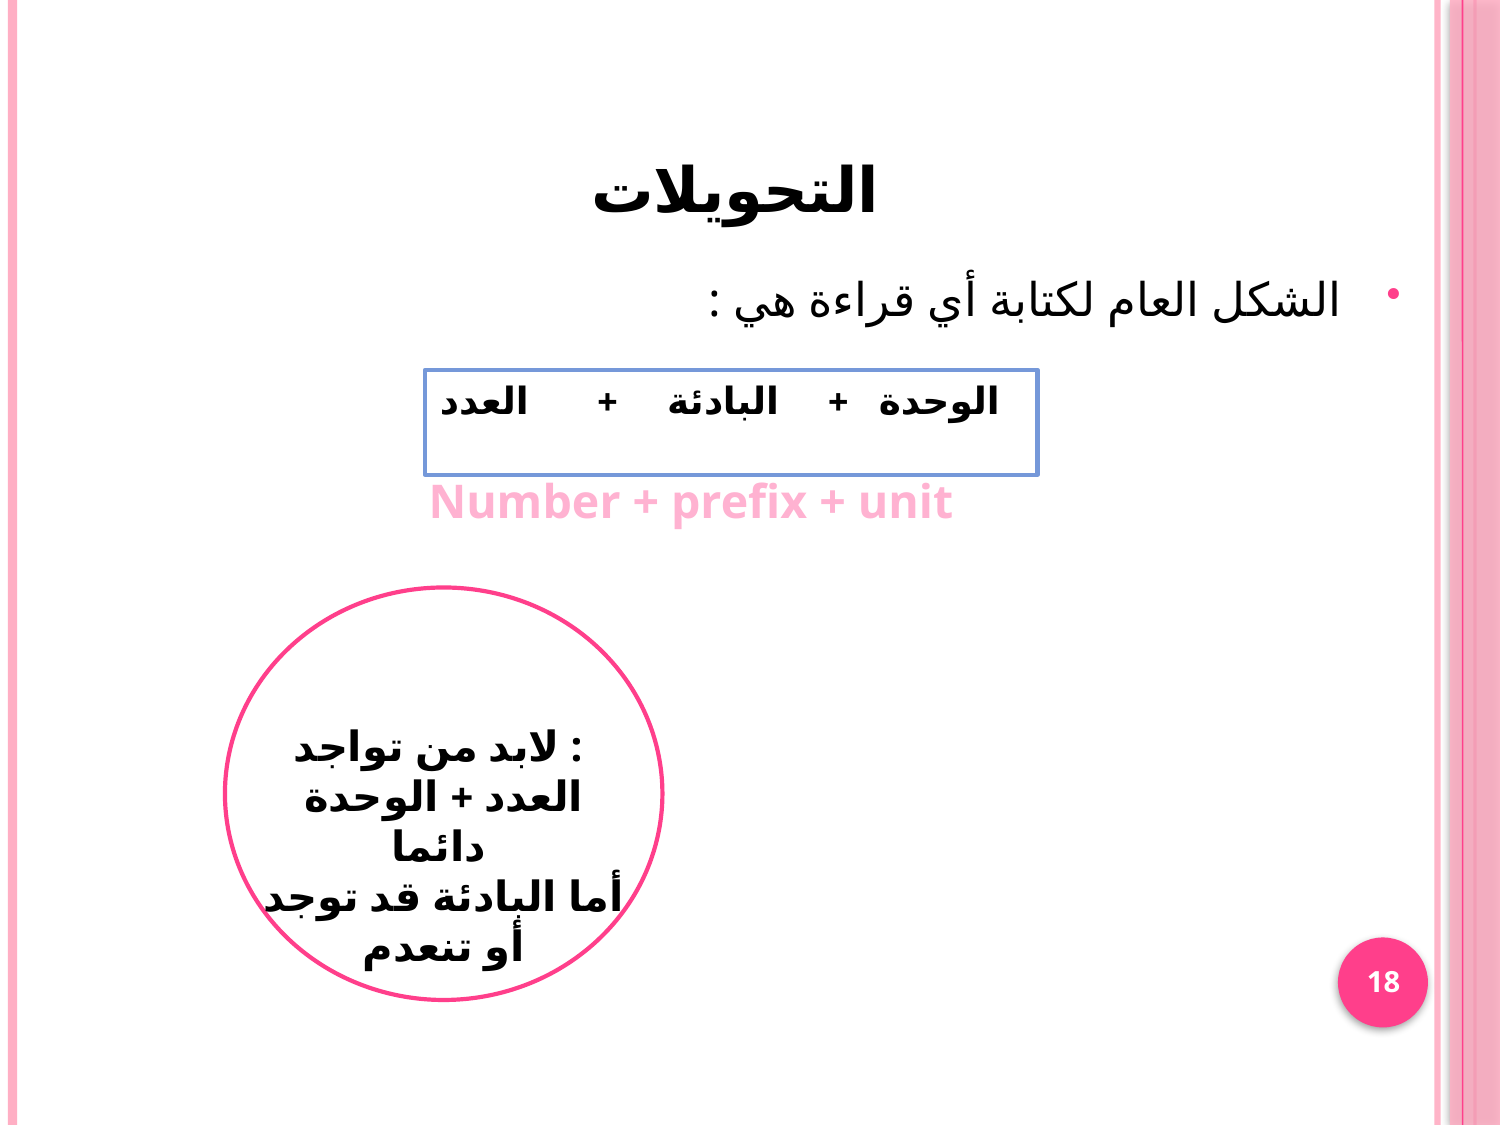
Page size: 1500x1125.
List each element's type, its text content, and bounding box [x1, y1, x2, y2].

text_box لابد من تواجد : العدد + الوحدة دائما أما البادئة قد توجد أو تنعدم [237, 712, 650, 978]
text_box [650, 719, 665, 868]
title التحويلات [249, 45, 1300, 233]
text_box [340, 978, 547, 1003]
text_box [222, 720, 237, 868]
text_box الوحدة + البادئة + العدد [423, 368, 1040, 477]
list الشكل العام لكتابة أي قراءة هي : Number + prefix + unit [75, 262, 1425, 538]
slide_number 18 [1333, 940, 1434, 1027]
text_box [240, 585, 647, 712]
